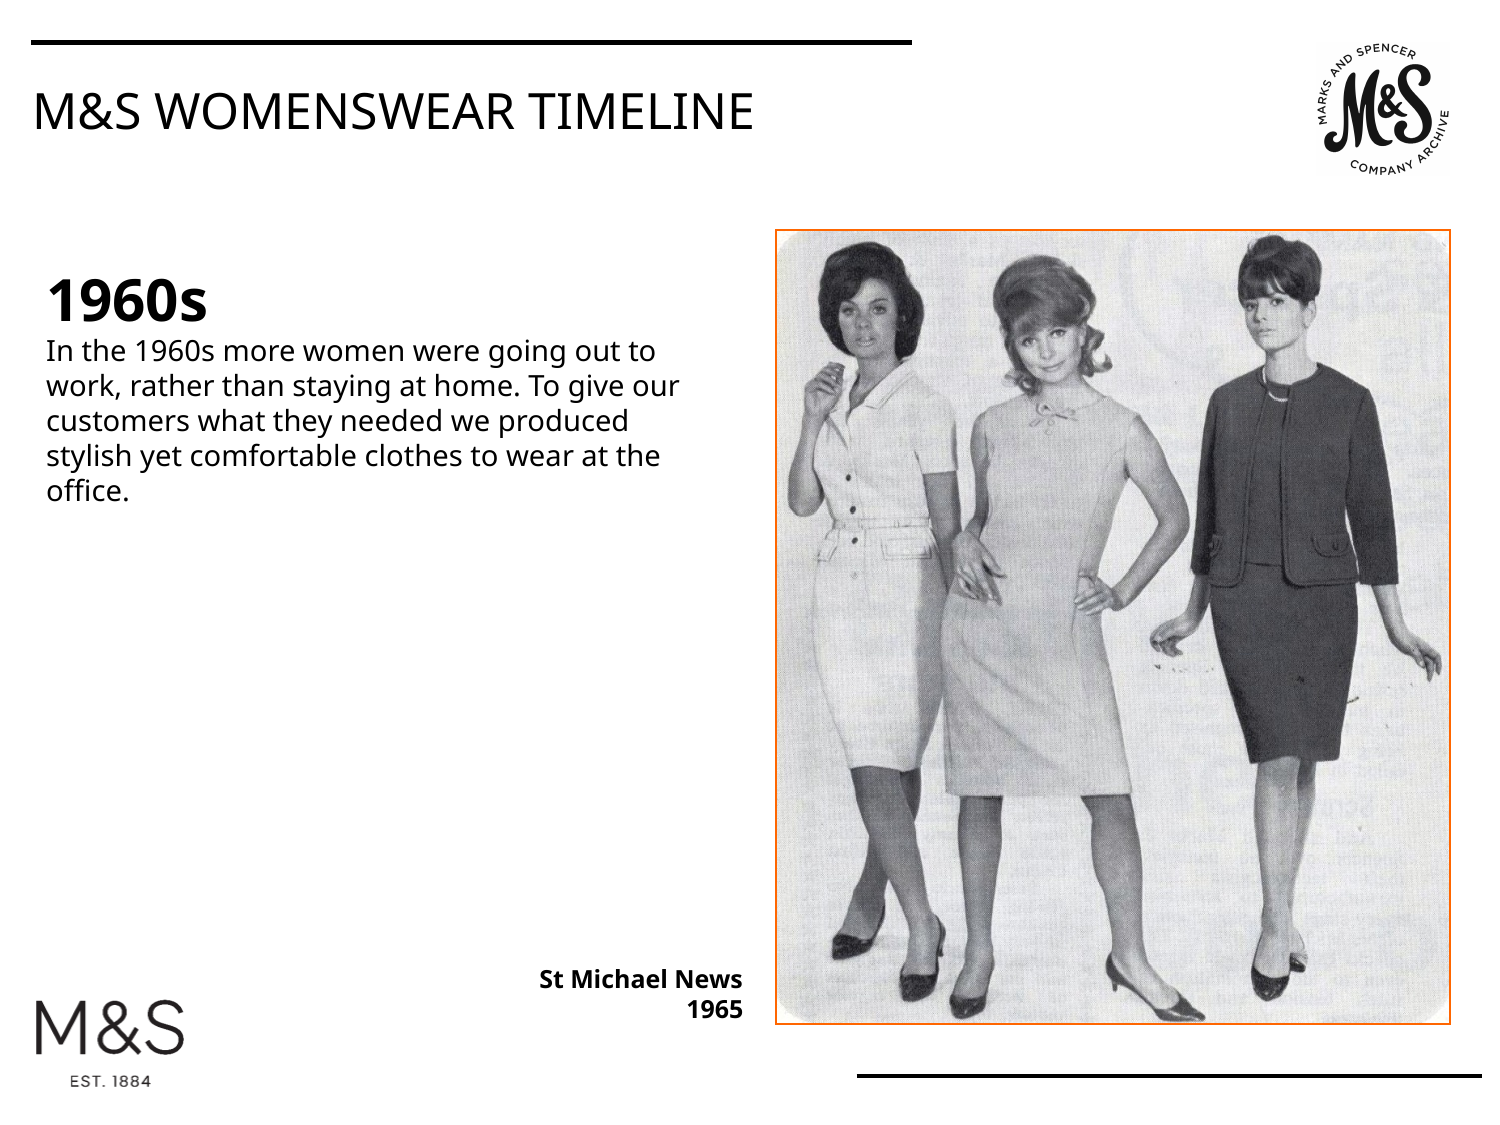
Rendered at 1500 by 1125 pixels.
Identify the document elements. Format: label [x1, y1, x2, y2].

text_box [17, 42, 1483, 1092]
